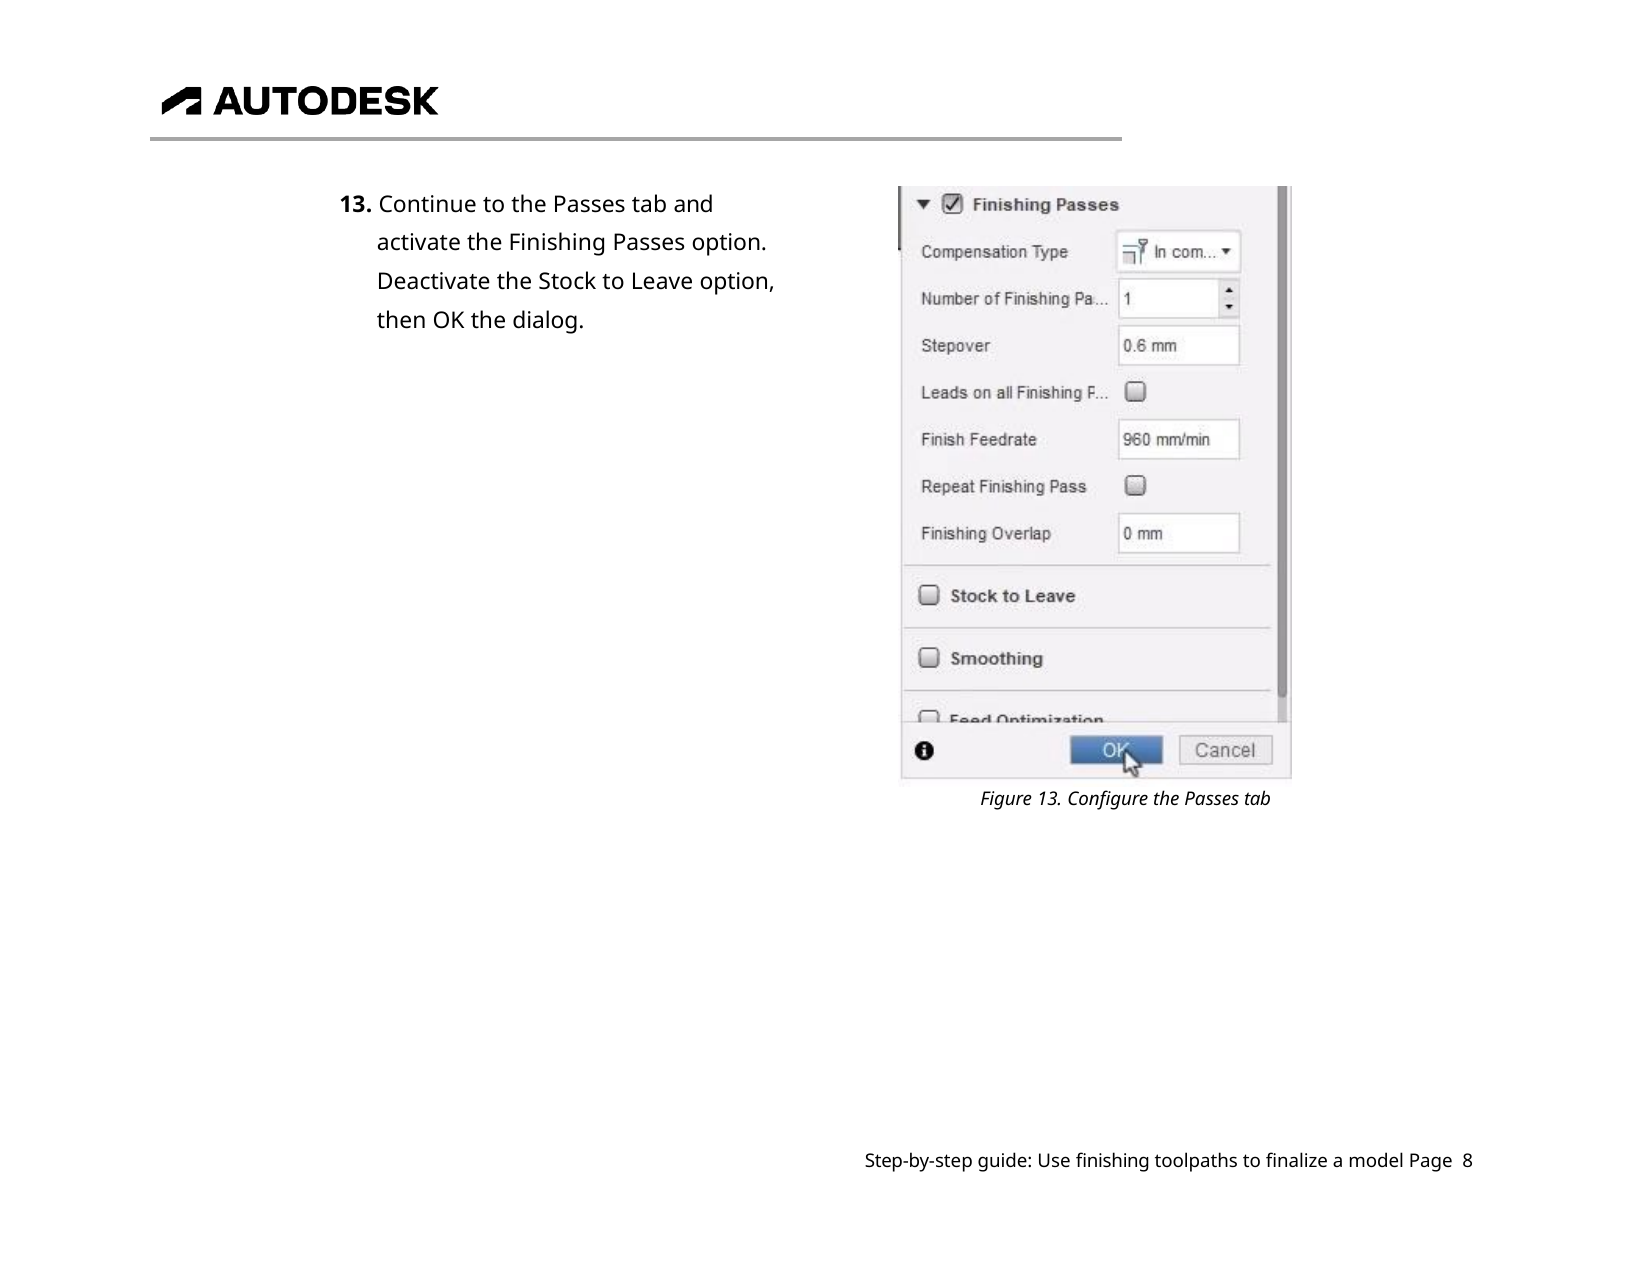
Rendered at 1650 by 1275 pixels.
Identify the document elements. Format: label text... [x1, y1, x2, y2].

slide_number Step-by-step guide: Use finishing toolpaths to finalize a model Page 20 [862, 1145, 1509, 1275]
picture [897, 186, 1292, 787]
table_header 13. Continue to the Passes tab and activate the Finishing Passes option. Deactivate the Stock to Leave option, then OK the dialog. [334, 187, 839, 832]
picture [161, 86, 439, 115]
table_header Figure 13. Configure the Passes tab [839, 187, 1297, 832]
